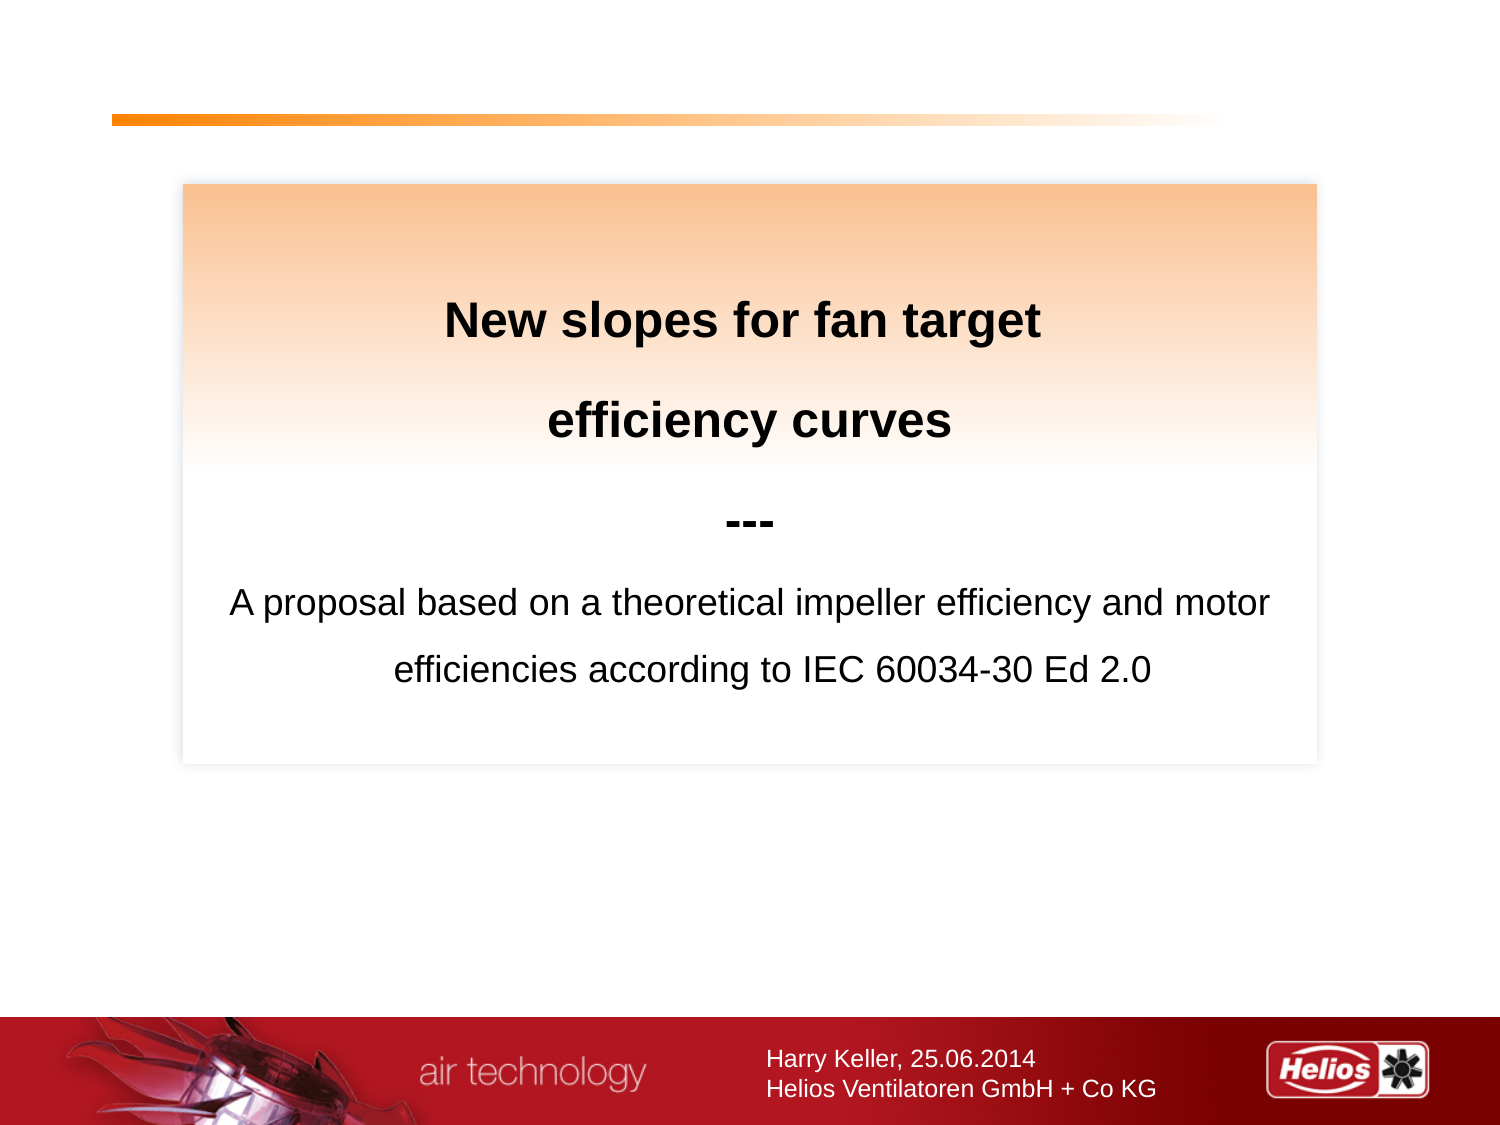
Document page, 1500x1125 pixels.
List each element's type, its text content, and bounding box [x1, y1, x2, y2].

text_box New slopes for fan target efficiency curves --- A proposal based on a theoretical impeller efficiency and motor efficiencies according to IEC 60034-30 Ed 2.0 [182, 184, 1317, 764]
picture [0, 1017, 1500, 1125]
text_box [110, 112, 1224, 128]
